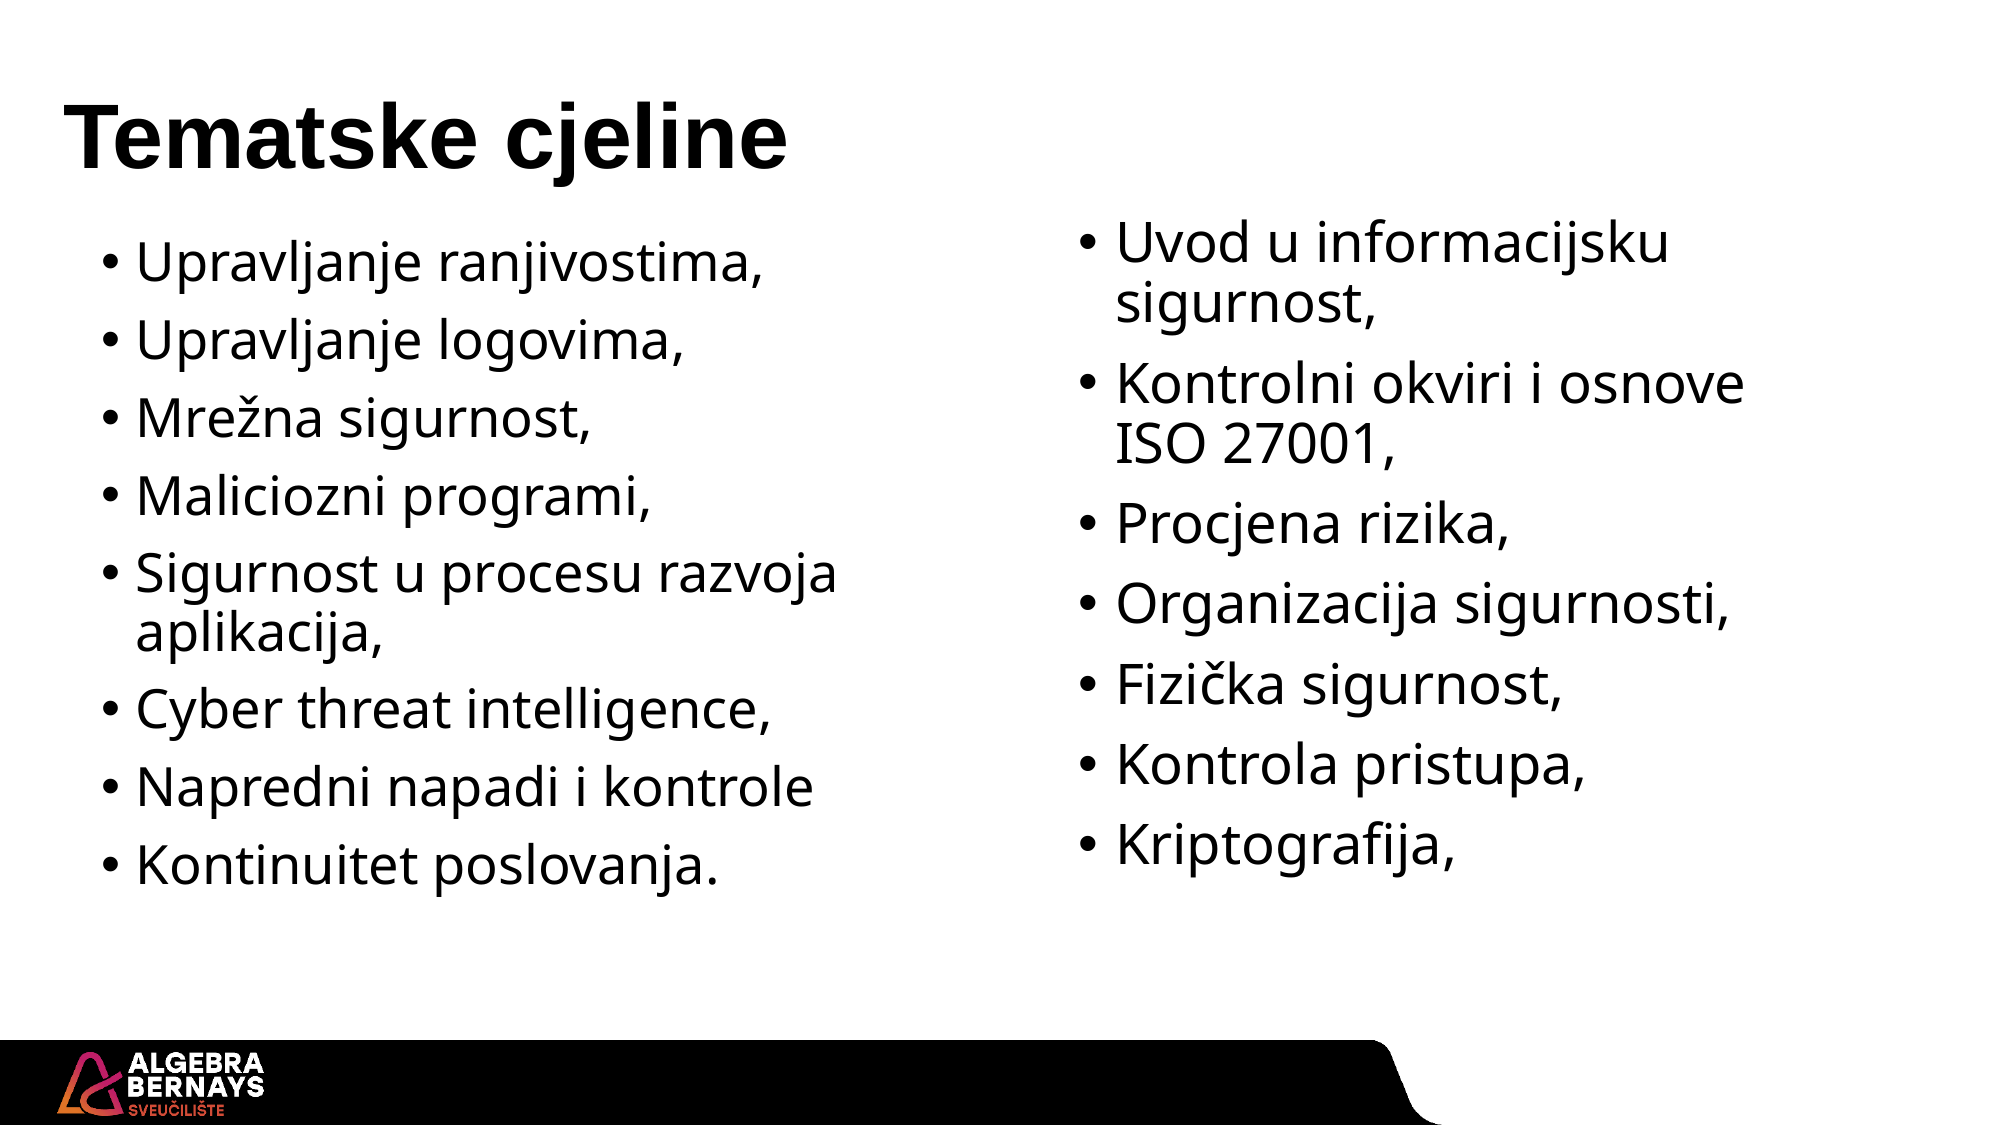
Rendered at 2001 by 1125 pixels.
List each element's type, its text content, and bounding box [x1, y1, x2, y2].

title Tematske cjeline [48, 0, 1725, 278]
list Upravljanje ranjivostima, Upravljanje logovima, Mrežna sigurnost, Maliciozni programi, Sigurnost u procesu razvoja aplikacija, Cyber threat intelligence, Napredni napadi i kontrole Kontinuitet poslovanja. [86, 278, 936, 906]
list Uvod u informacijsku sigurnost, Kontrolni okviri i osnove ISO 27001, Procjena rizika, Organizacija sigurnosti, Fizička sigurnost, Kontrola pristupa, Kriptografija, [1063, 206, 1850, 886]
picture [0, 1040, 1446, 1125]
